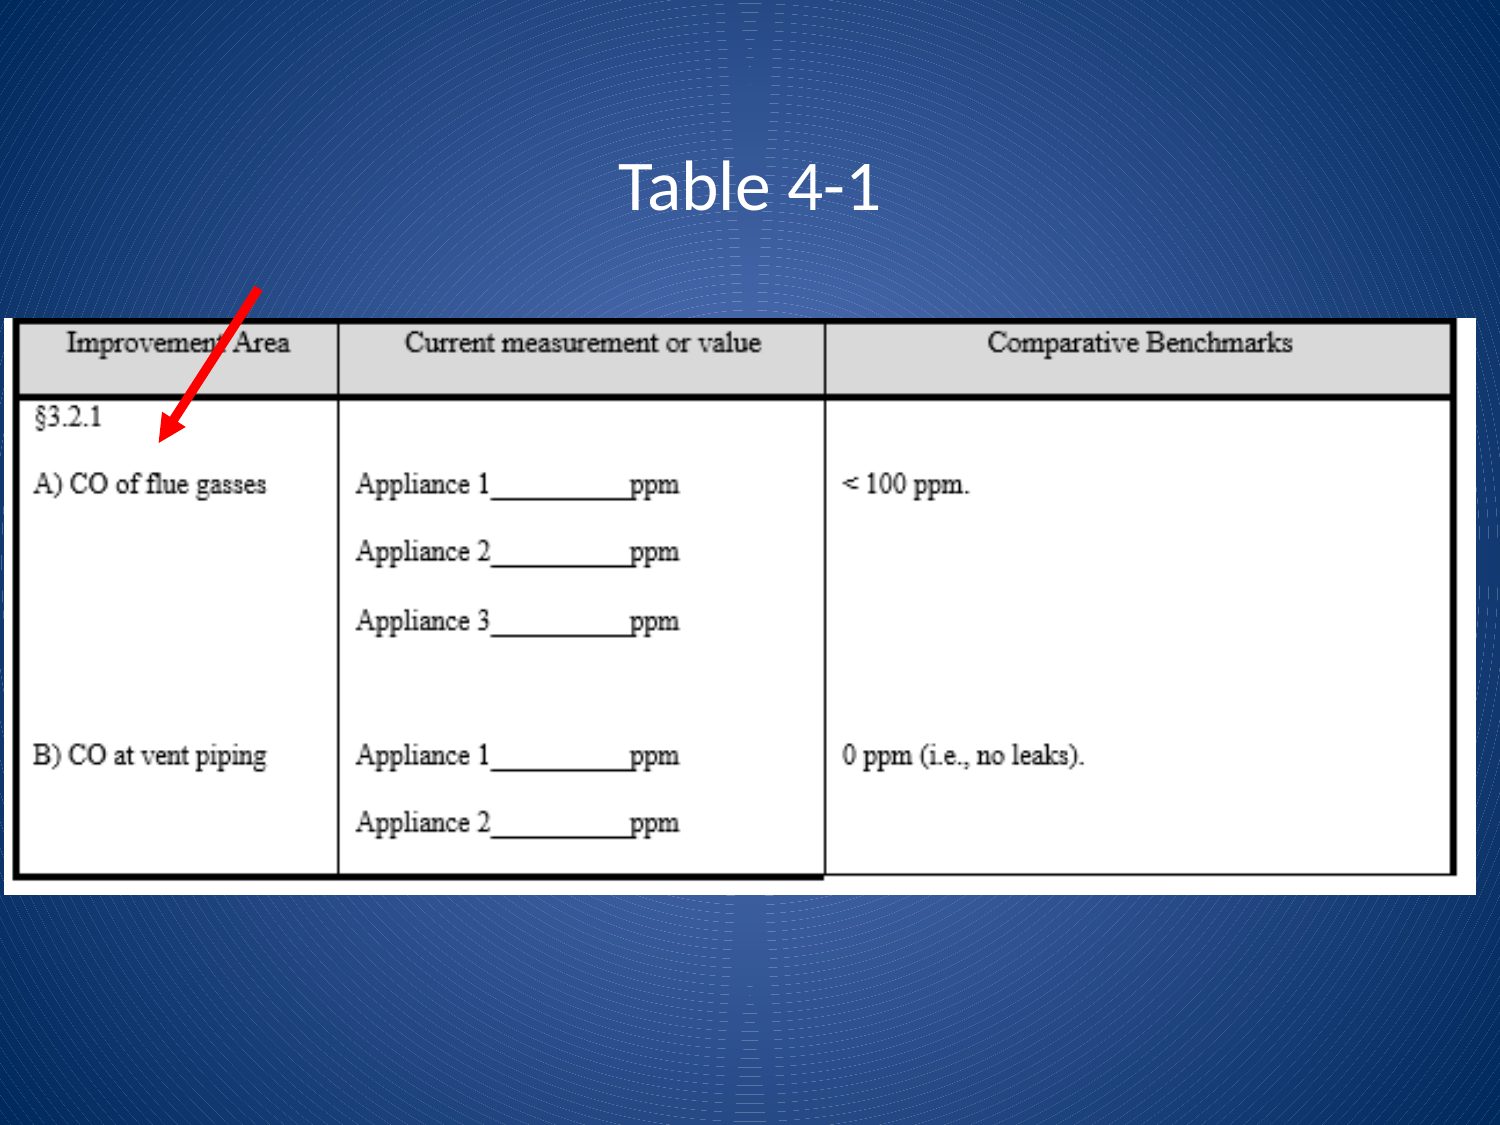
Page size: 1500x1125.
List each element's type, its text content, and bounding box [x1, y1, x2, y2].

picture [4, 317, 1476, 895]
title Table 4-1 [75, 45, 1425, 233]
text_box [158, 287, 259, 444]
